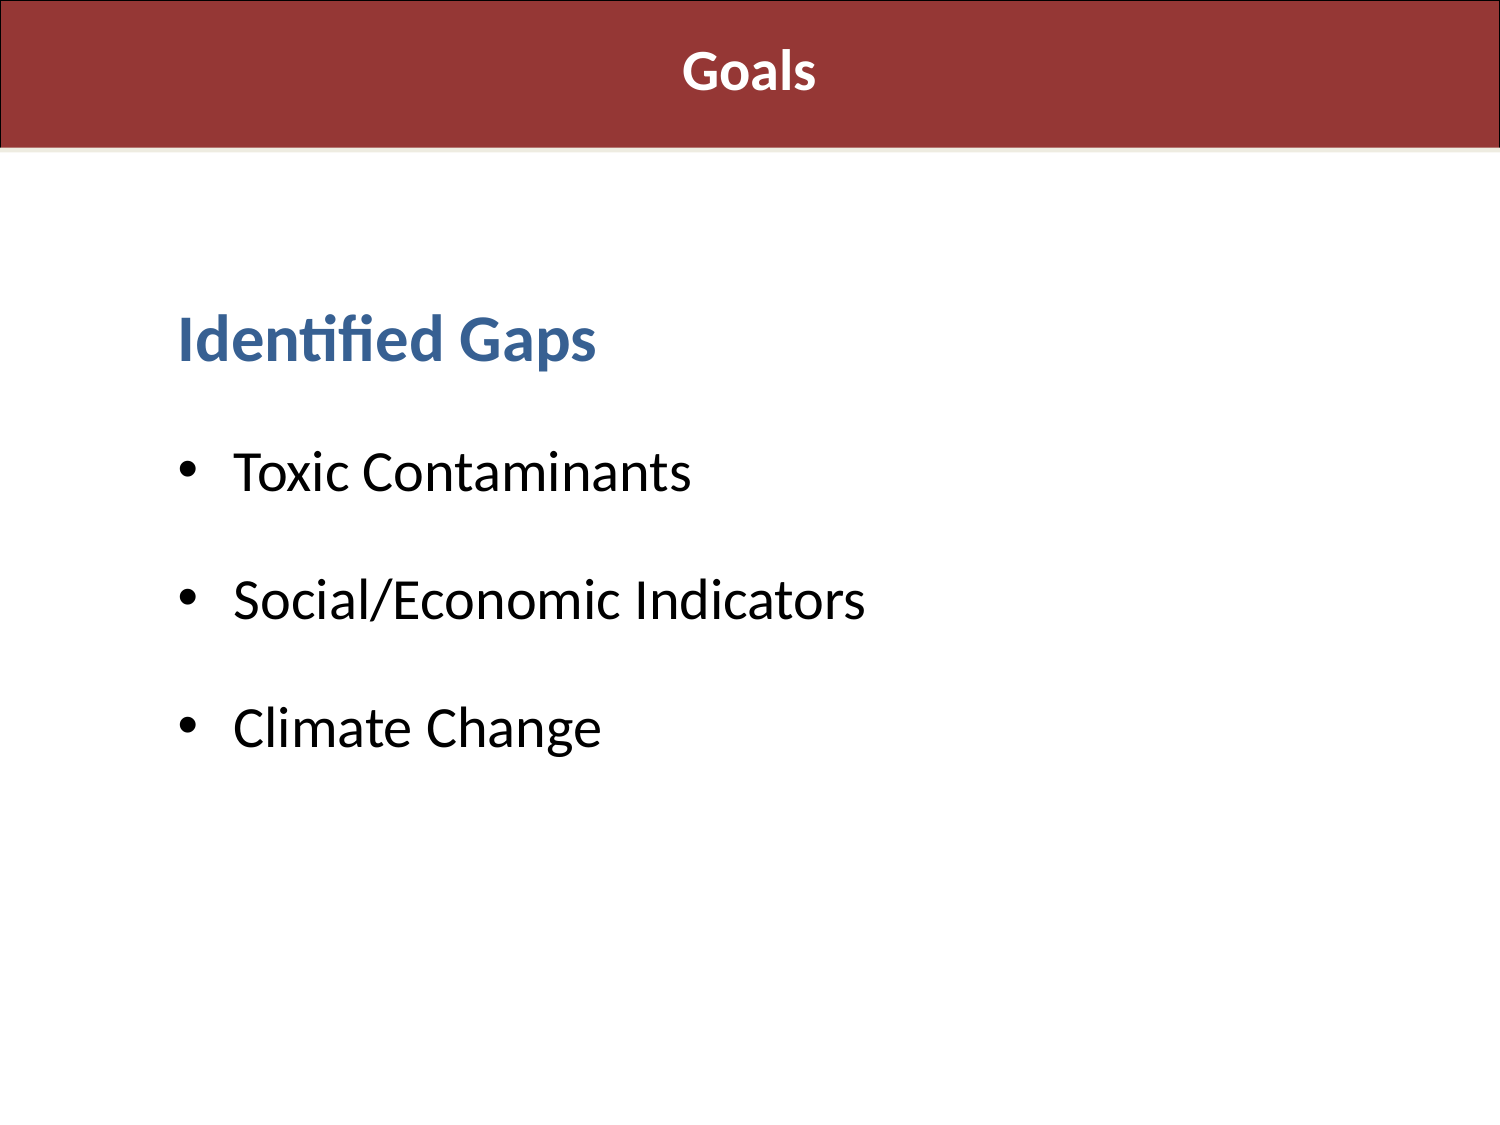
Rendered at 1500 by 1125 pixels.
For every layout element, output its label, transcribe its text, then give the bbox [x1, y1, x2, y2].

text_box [0, 0, 1500, 151]
list Identified Gaps Toxic Contaminants Social/Economic Indicators Climate Change [162, 287, 1425, 900]
